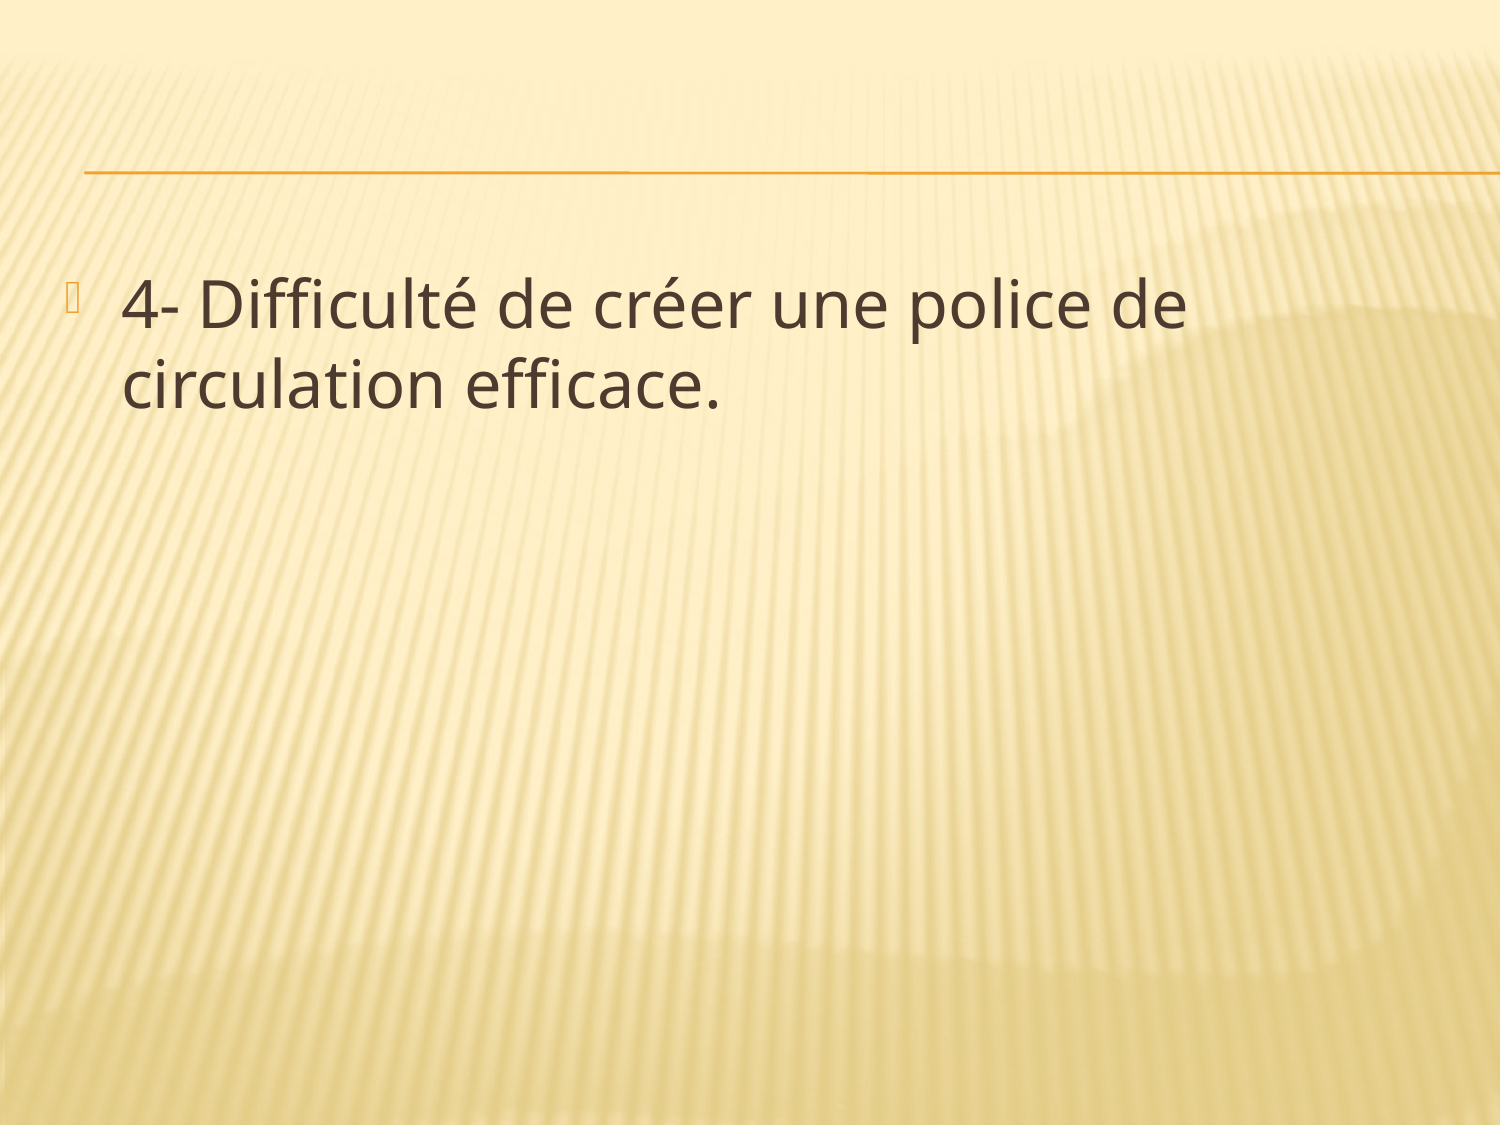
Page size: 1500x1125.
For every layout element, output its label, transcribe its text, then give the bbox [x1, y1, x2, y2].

list 4- Difficulté de créer une police de circulation efficace. [50, 254, 1475, 998]
